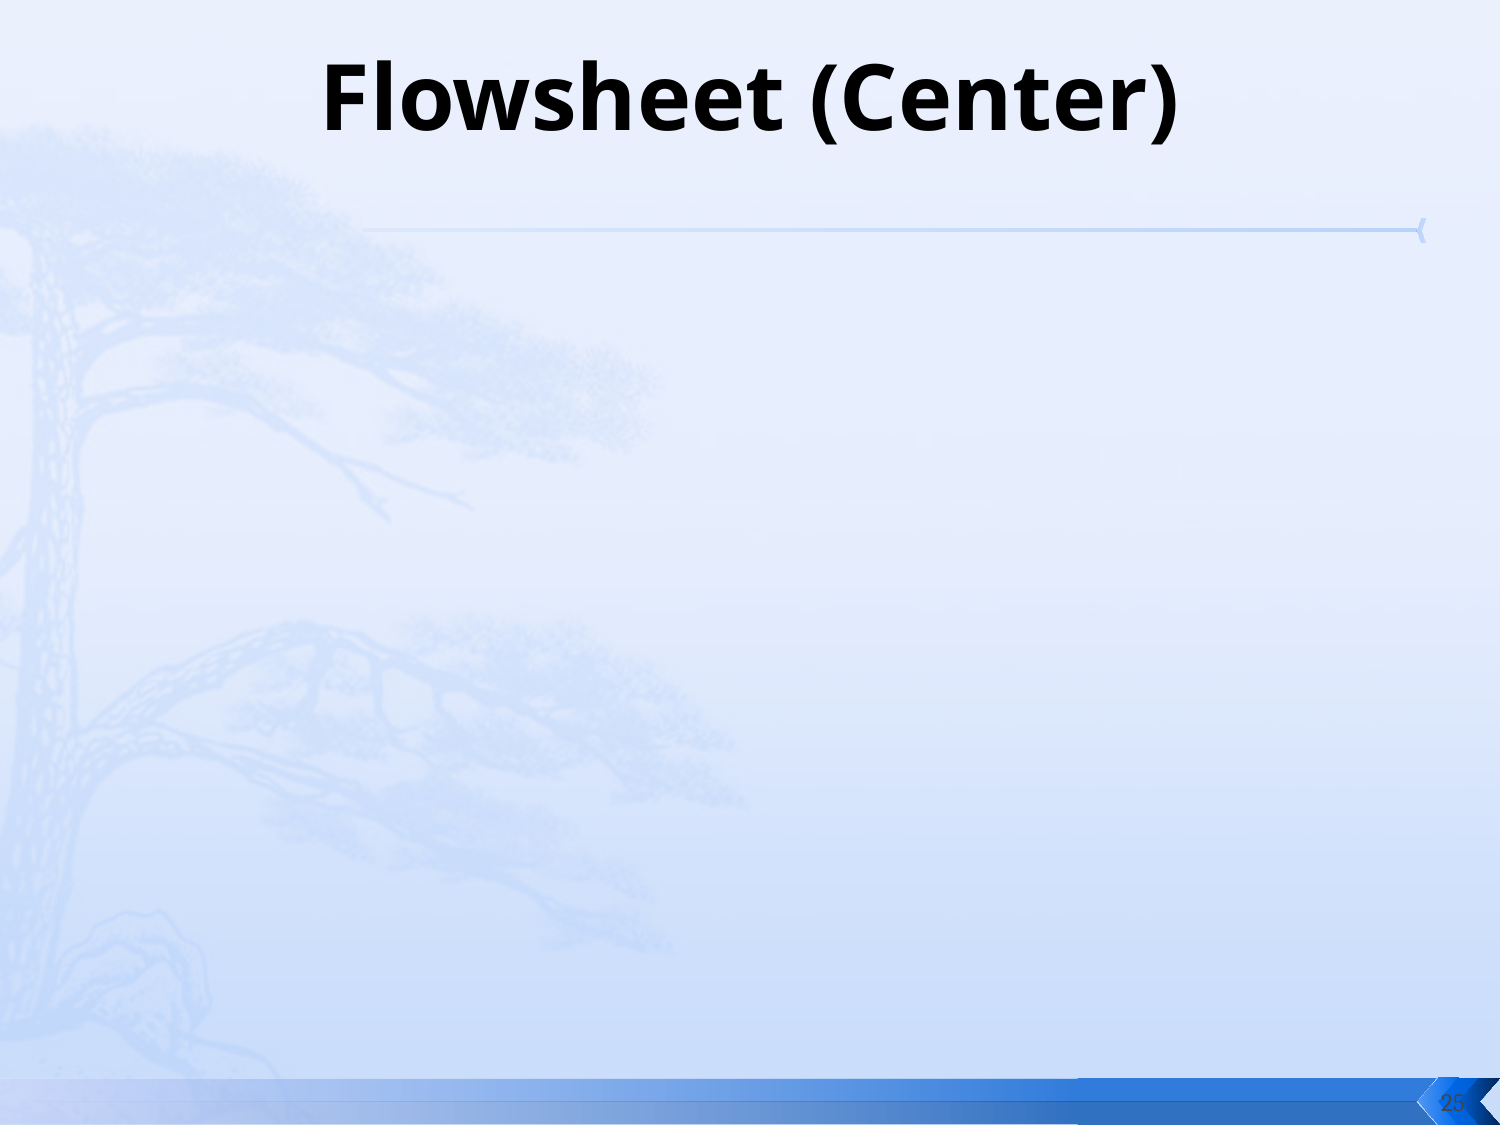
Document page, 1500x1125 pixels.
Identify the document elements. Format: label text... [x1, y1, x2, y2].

slide_number 25 [1406, 1077, 1500, 1125]
title Flowsheet (Center) [75, 0, 1425, 188]
